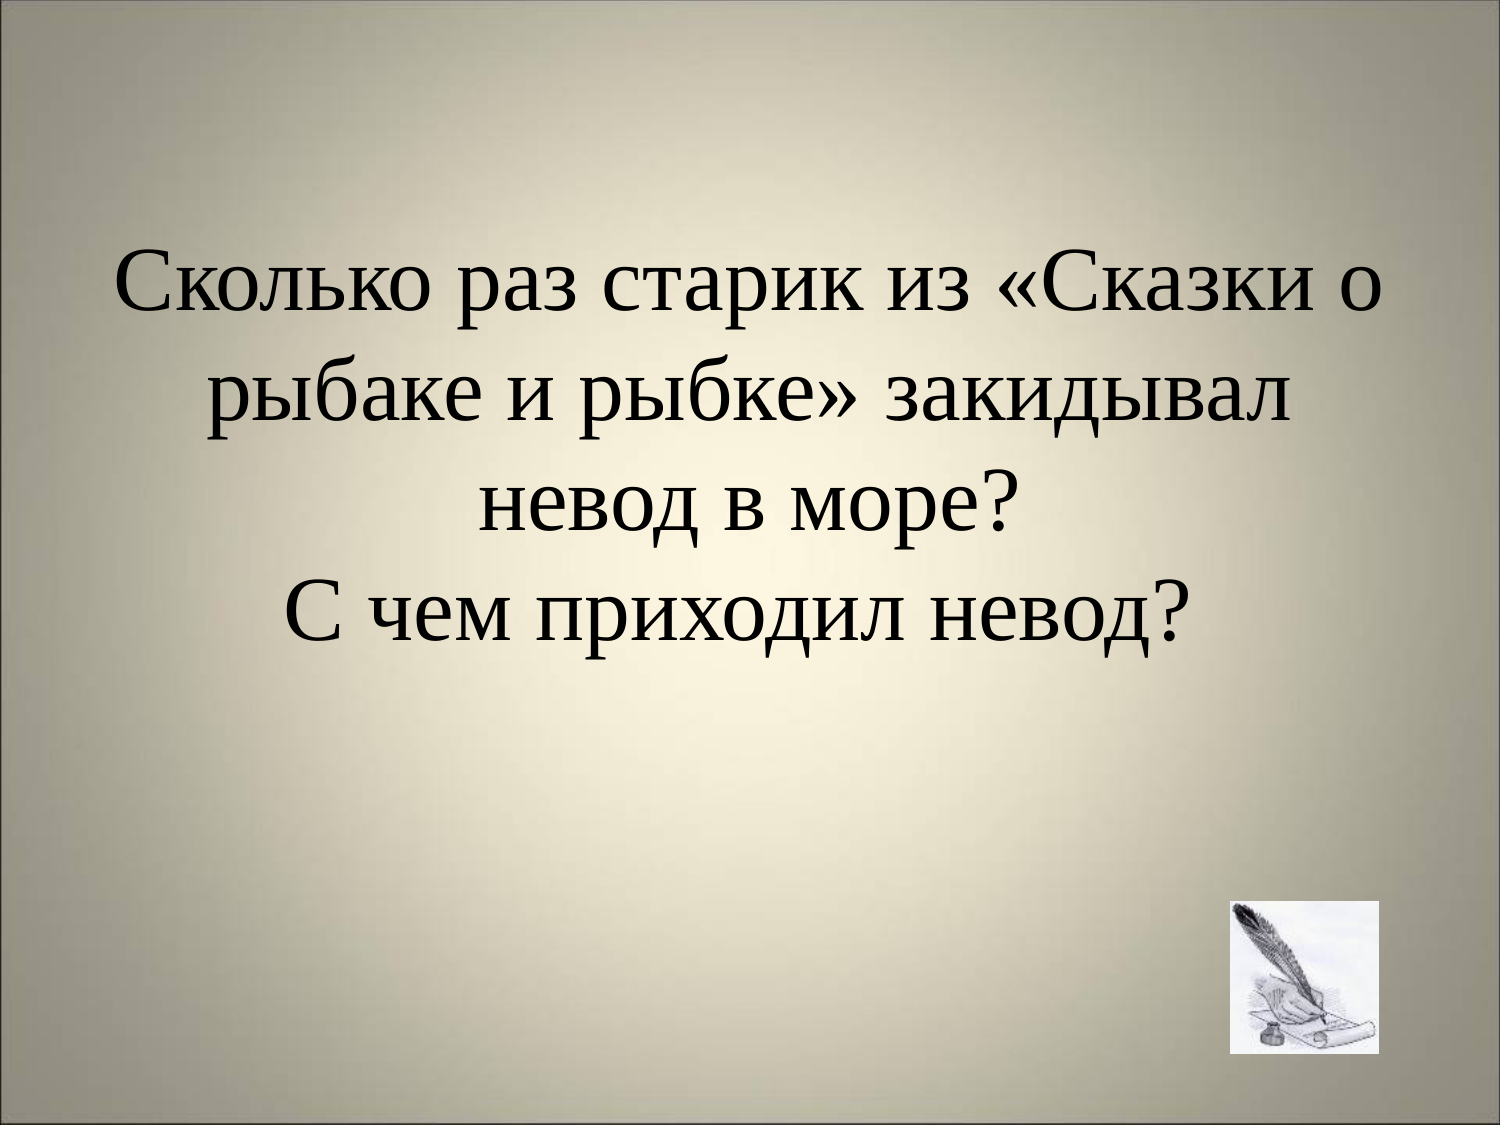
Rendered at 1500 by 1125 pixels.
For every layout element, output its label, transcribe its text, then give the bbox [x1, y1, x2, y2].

picture [0, 0, 1500, 1125]
title Сколько раз старик из «Сказки о рыбаке и рыбке» закидывал невод в море? С чем приходил невод? [74, 44, 1426, 833]
